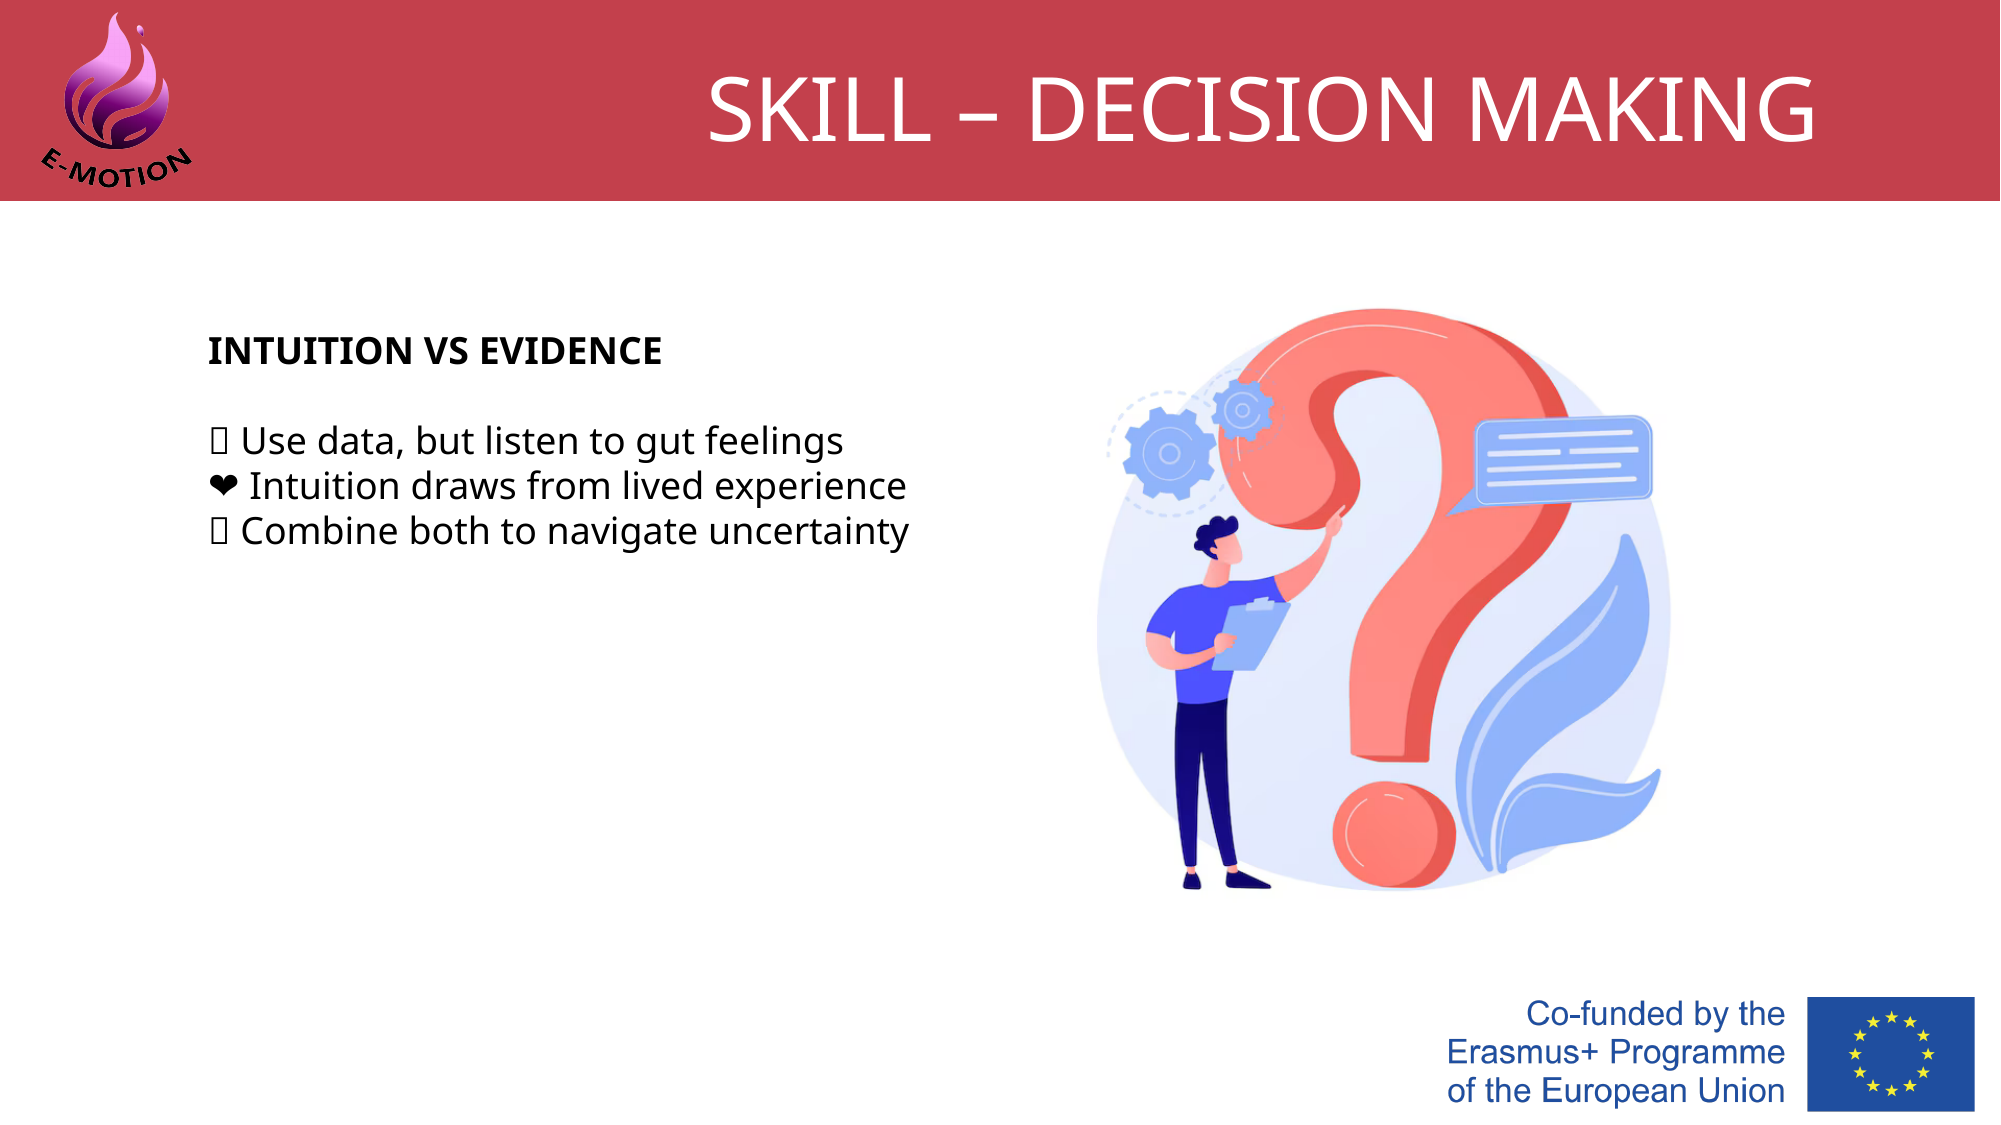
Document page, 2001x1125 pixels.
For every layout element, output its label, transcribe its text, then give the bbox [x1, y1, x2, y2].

text_box INTUITION VS EVIDENCE 🧠 Use data, but listen to gut feelings ❤️ Intuition draws from lived experience 💡 Combine both to navigate uncertainty [193, 319, 999, 560]
text_box SKILL – DECISION MAKING [576, 44, 1836, 320]
picture [999, 214, 1772, 986]
picture [0, 0, 253, 247]
